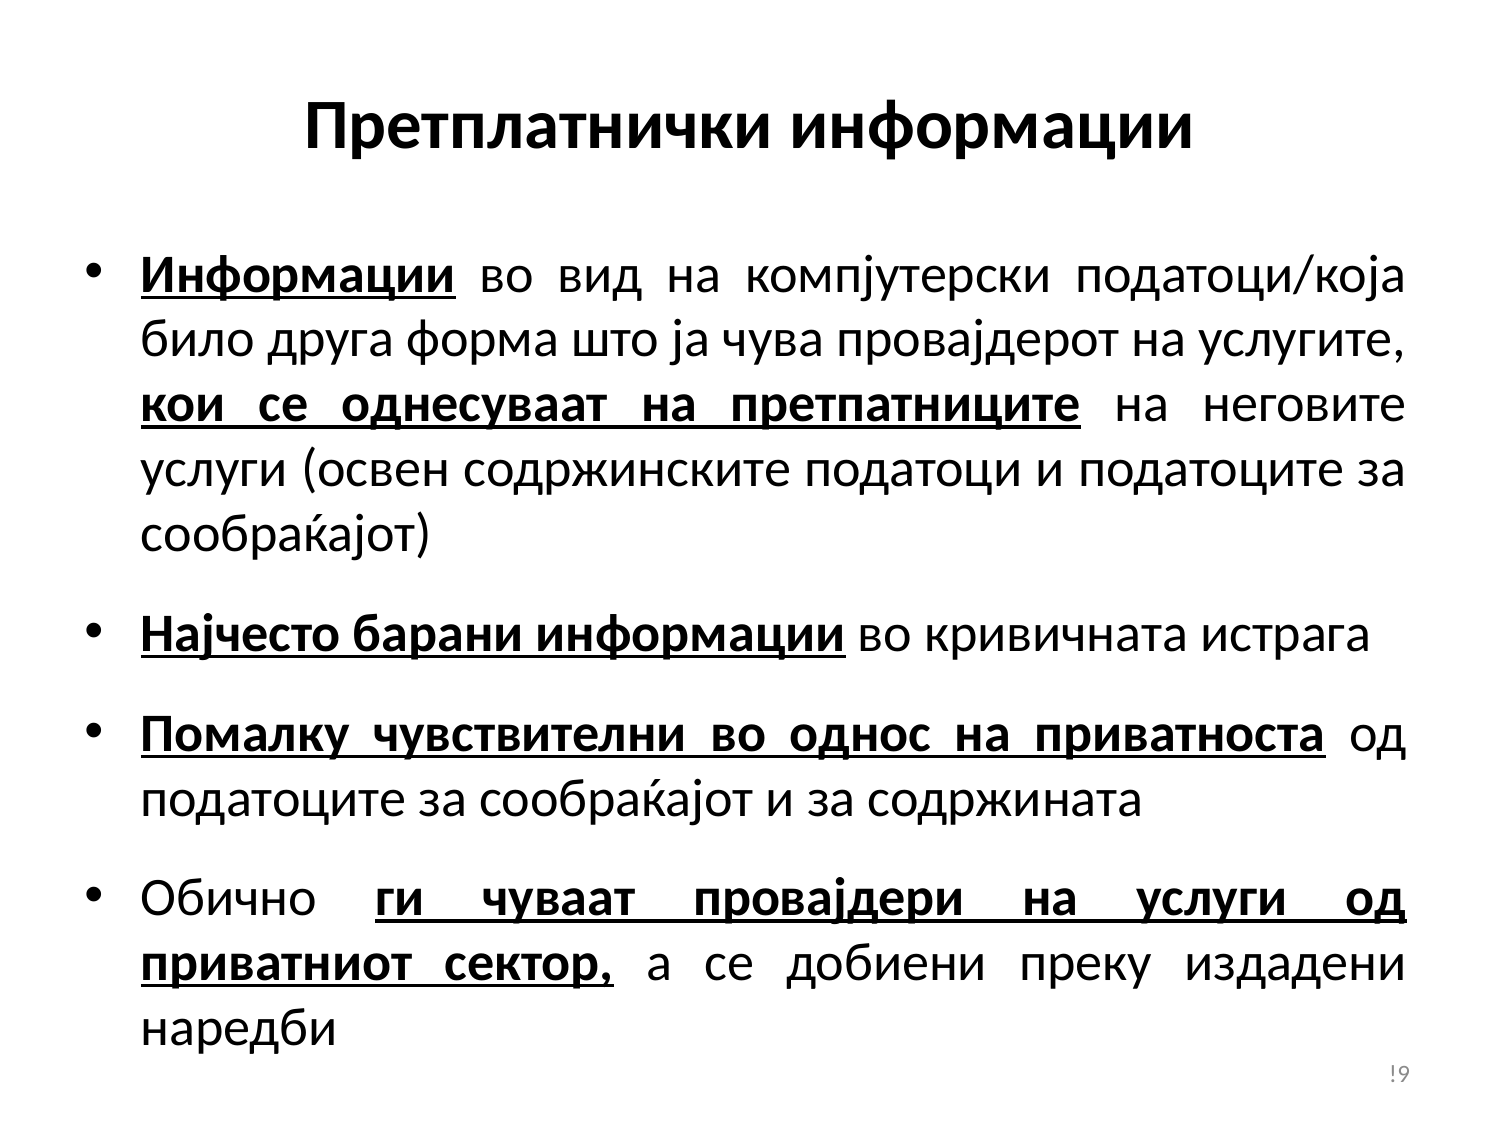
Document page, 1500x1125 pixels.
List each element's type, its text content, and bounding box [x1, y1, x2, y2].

list Информации во вид на компјутерски податоци/која било друга форма што ја чува провајдерот на услугите, кои се однесуваат на претпатниците на неговите услуги (освен содржинските податоци и податоците за сообраќајот) Најчесто барани информации во кривичната истрага Помалку чувствителни во однос на приватноста од податоците за сообраќајот и за содржината Обично ги чуваат провајдери на услуги од приватниот сектор, а се добиени преку издадени наредби [69, 230, 1423, 1072]
title Претплатнички информации [74, 25, 1426, 214]
slide_number !9 [1074, 1042, 1425, 1103]
